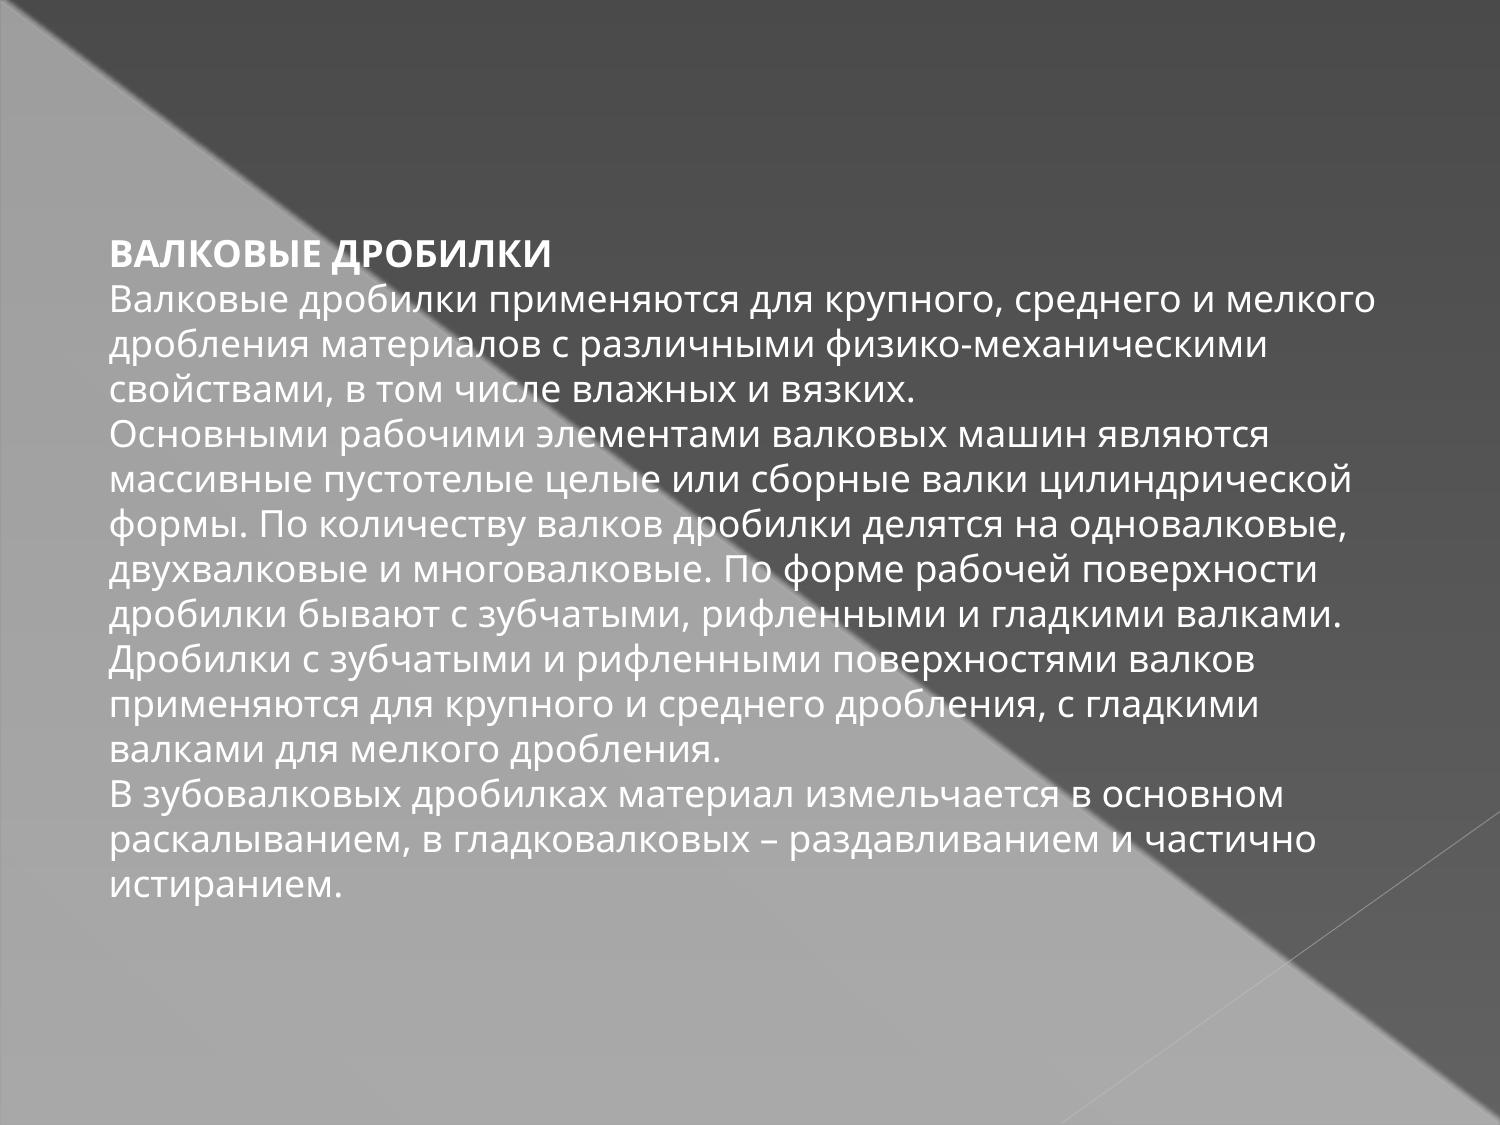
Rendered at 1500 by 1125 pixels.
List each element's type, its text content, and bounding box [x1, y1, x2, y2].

text_box ВАЛКОВЫЕ ДРОБИЛКИ Валковые дробилки применяются для крупного, среднего и мелкого дробления материалов с различными физико-механическими свойствами, в том числе влажных и вязких. Основными рабочими элементами валковых машин являются массивные пустотелые целые или сборные валки цилиндрической формы. По количеству валков дробилки делятся на одновалковые, двухвалковые и многовалковые. По форме рабочей поверхности дробилки бывают с зубчатыми, рифленными и гладкими валками. Дробилки с зубчатыми и рифленными поверхностями валков применяются для крупного и среднего дробления, с гладкими валками для мелкого дробления. В зубовалковых дробилках материал измельчается в основном раскалыванием, в гладковалковых – раздавливанием и частично истиранием. [93, 222, 1418, 913]
